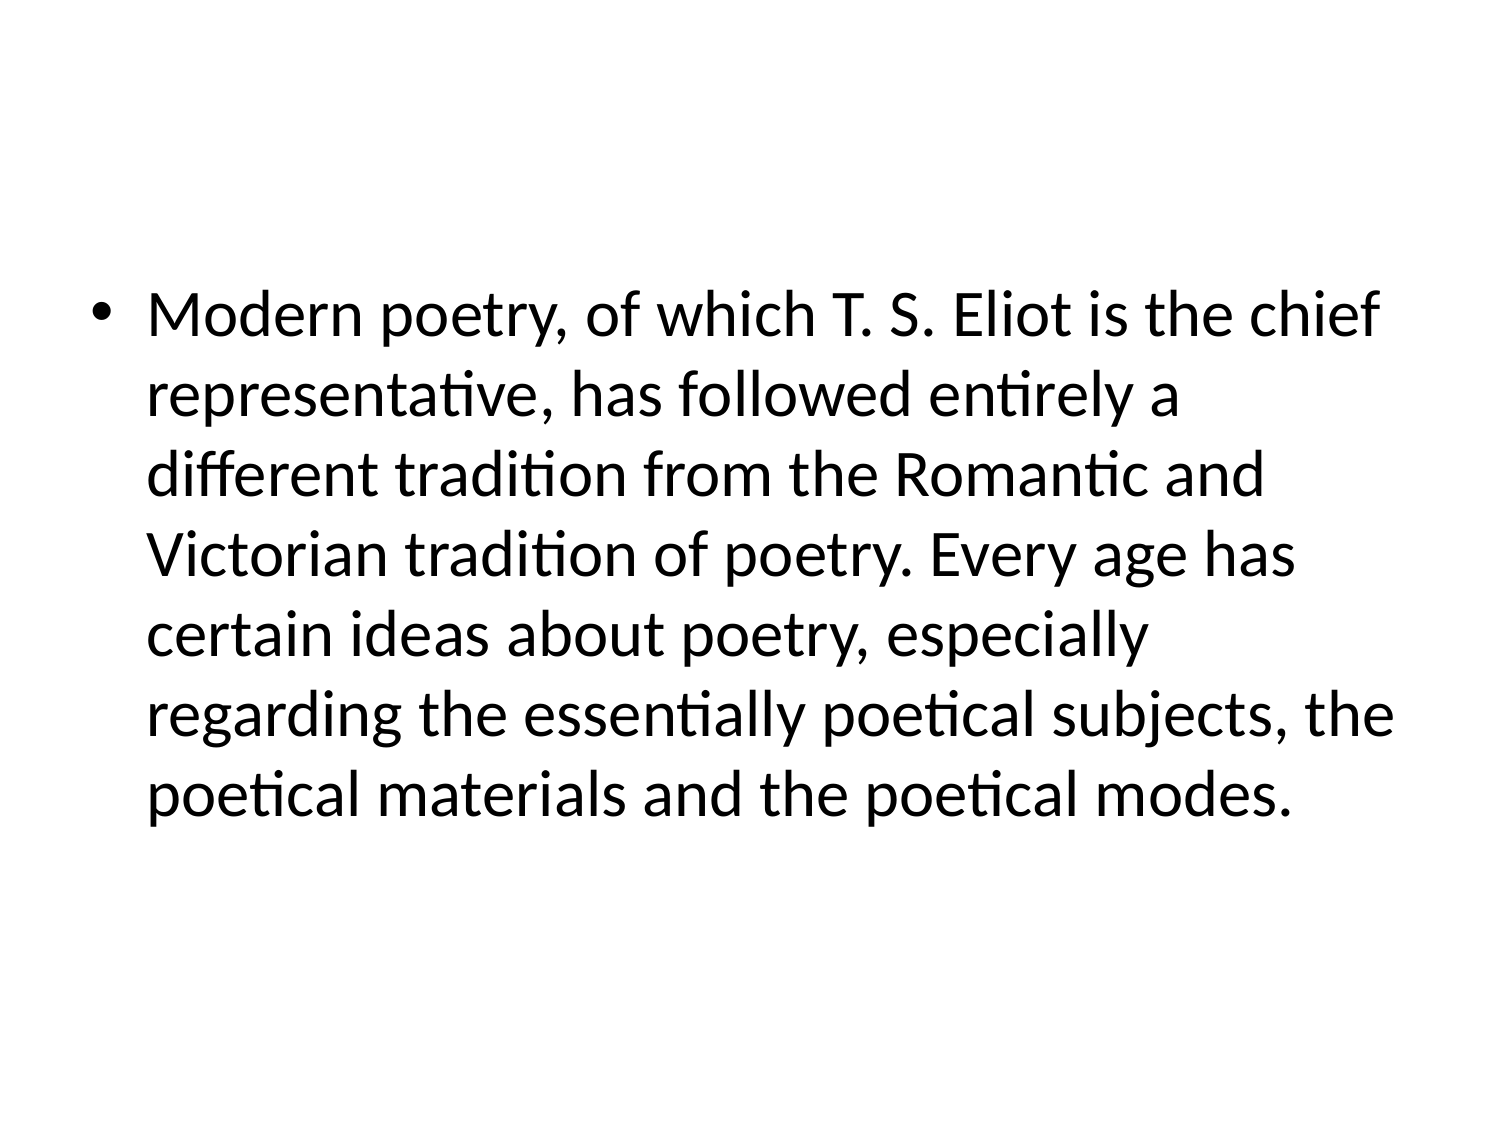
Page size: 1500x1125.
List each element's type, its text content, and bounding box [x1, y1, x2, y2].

list Modern poetry, of which T. S. Eliot is the chief representative, has followed entirely a different tradition from the Romantic and Victorian tradition of poetry. Every age has certain ideas about poetry, especially regarding the essentially poetical subjects, the poetical materials and the poetical modes. [75, 262, 1425, 1005]
